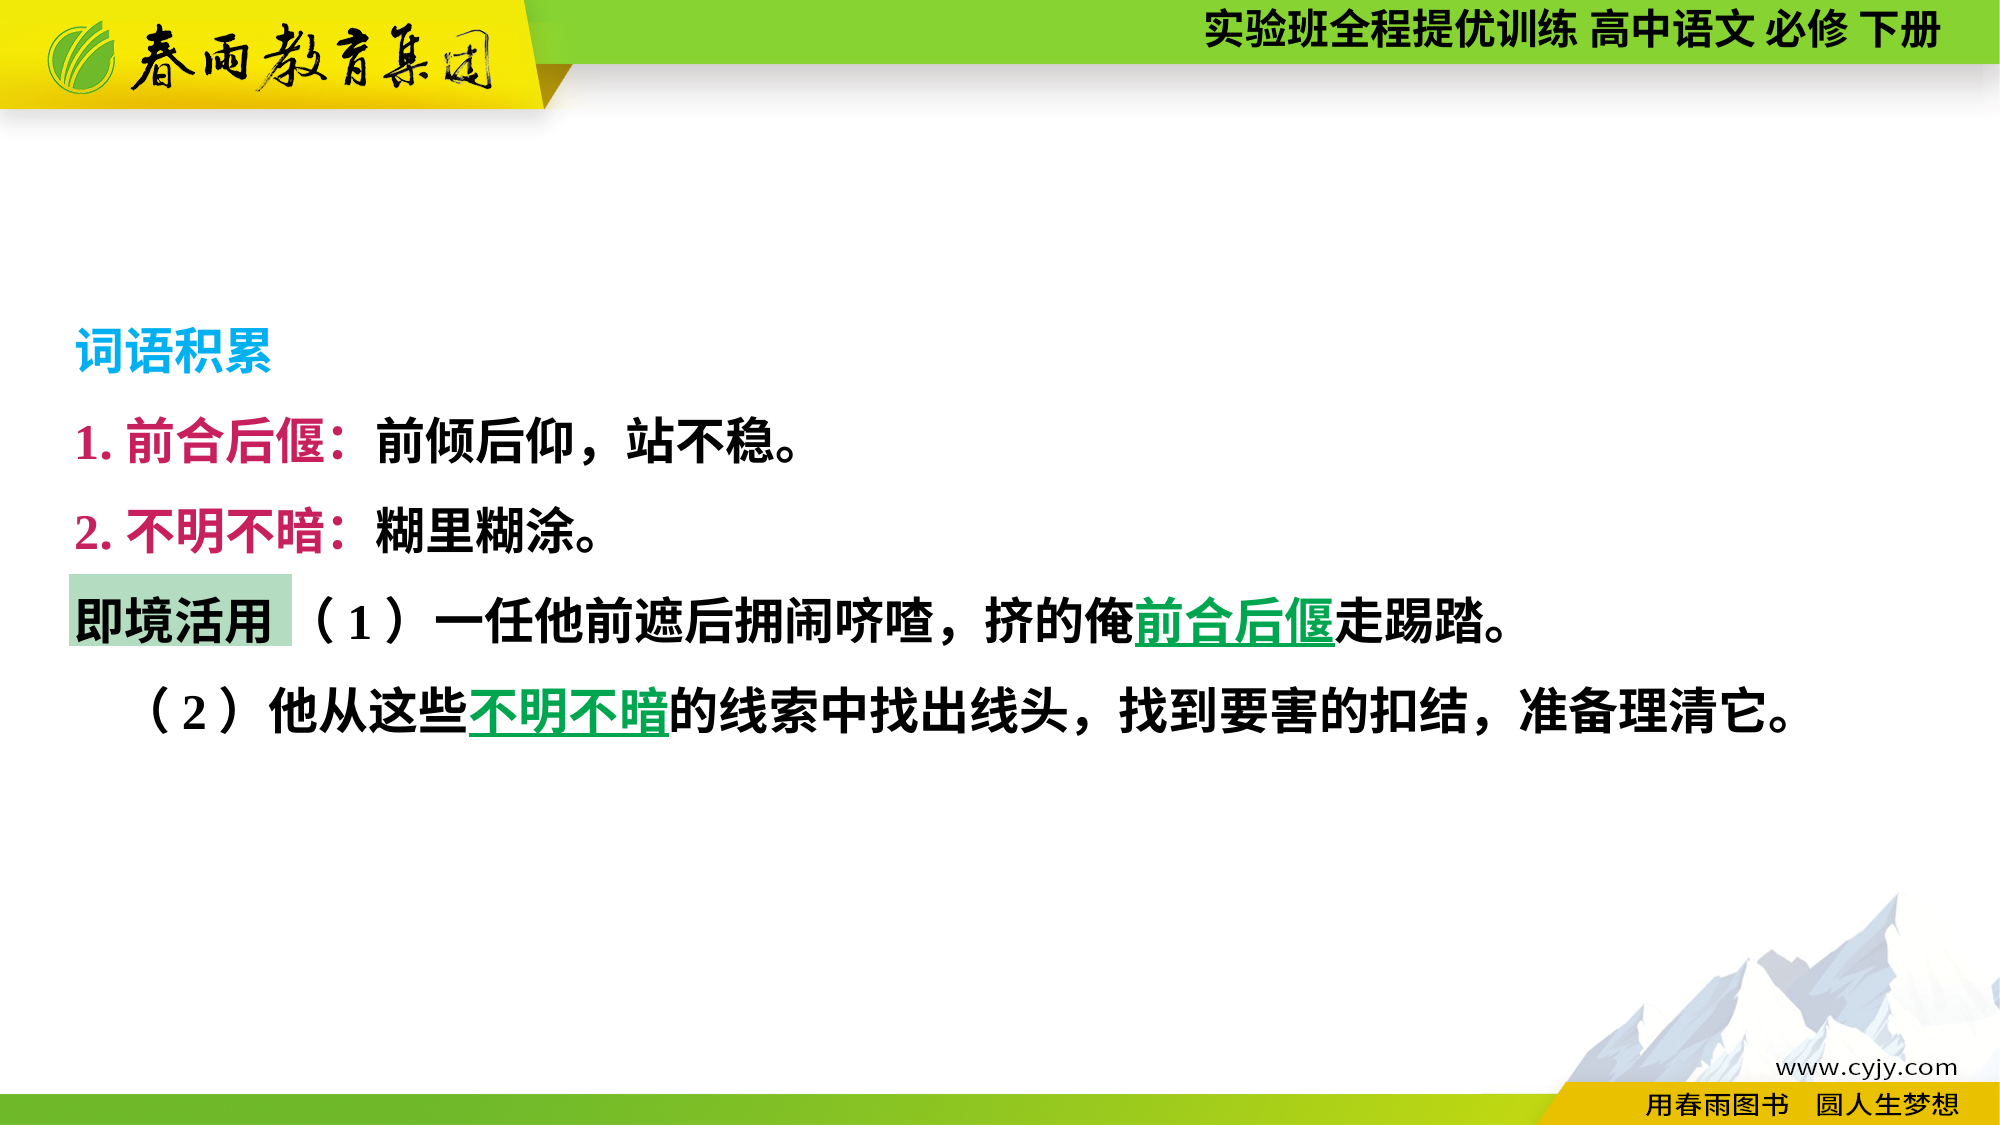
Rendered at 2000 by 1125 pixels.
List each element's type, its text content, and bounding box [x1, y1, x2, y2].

list 词语积累 1.前合后偃：前倾后仰，站不稳。 2.不明不暗：糊里糊涂。 即境活用 （1）一任他前遮后拥闹哜喳，挤的俺前合后偃走踢踏。 （2）他从这些不明不暗的线索中找出线头，找到要害的扣结，准备理清它。 [59, 281, 1944, 752]
picture [0, 0, 2000, 1125]
